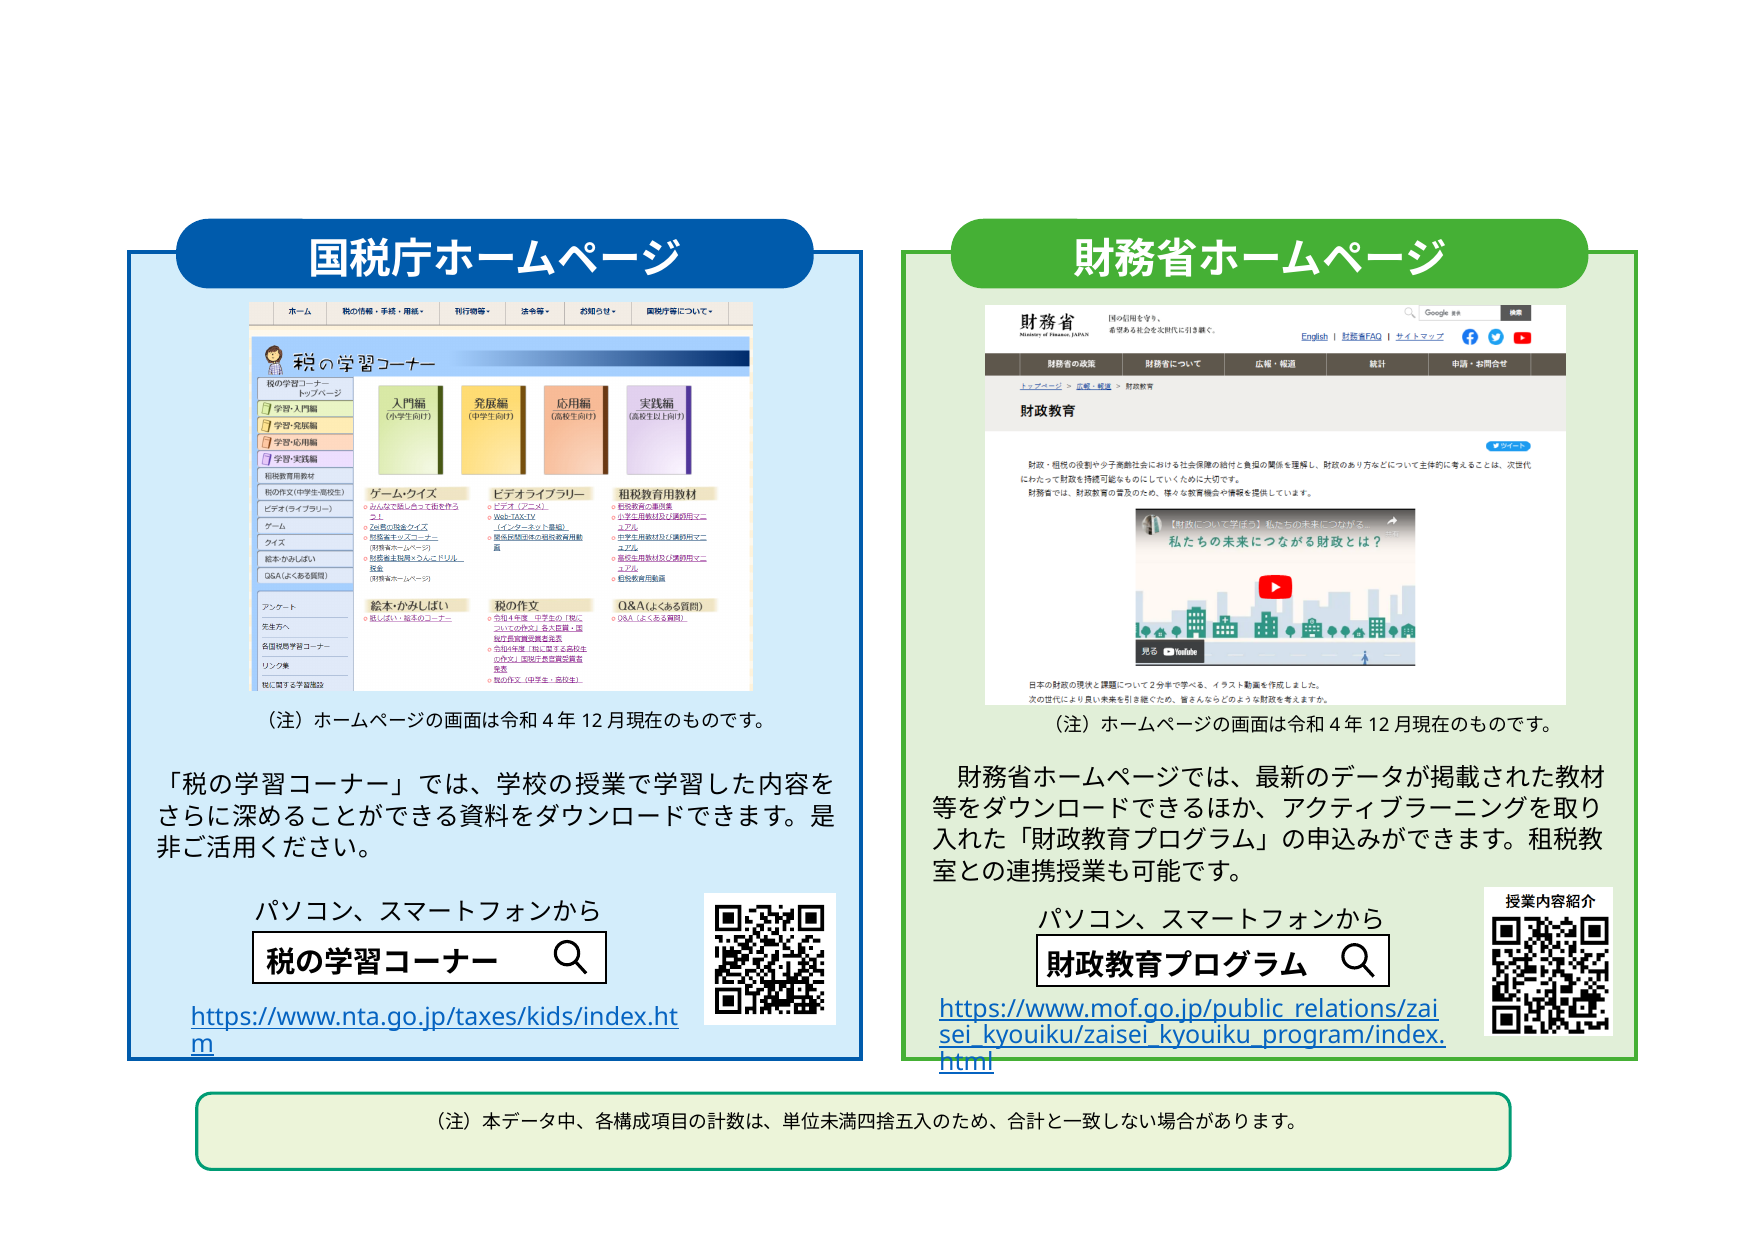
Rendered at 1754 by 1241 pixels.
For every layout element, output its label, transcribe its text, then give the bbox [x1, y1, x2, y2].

picture [985, 305, 1566, 705]
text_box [703, 893, 836, 1026]
list 「税の学習コーナー」では、学校の授業で学習した内容をさらに深めることができる資料をダウンロードできます。是非ご活用ください。 [156, 767, 836, 868]
list 財務省ホームページ [1070, 237, 1450, 285]
text_box [1341, 943, 1368, 970]
list （注）ホームページの画面は令和4年12月現在のものです。 [214, 711, 775, 732]
text_box 税の学習コーナー [266, 942, 517, 979]
text_box 財政教育プログラム [1046, 944, 1330, 981]
picture [1484, 887, 1613, 1036]
list （注）ホームページの画面は令和4年12月現在のものです。 [1001, 714, 1562, 736]
list 財務省ホームページでは、最新のデータが掲載された教材等をダウンロードできるほか、アクティブラーニングを取り入れた「財政教育プログラム」の申込みができます。租税教室との連携授業も可能です。 [932, 759, 1612, 888]
picture [249, 302, 753, 691]
text_box https://www.mof.go.jp/public_relations/zaisei_kyouiku/zaisei_kyouiku_program/index.html [939, 990, 1451, 1027]
list 国税庁ホームページ [214, 237, 776, 285]
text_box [196, 1093, 1511, 1170]
text_box https://www.nta.go.jp/taxes/kids/index.htm [190, 999, 682, 1035]
text_box [1036, 934, 1390, 987]
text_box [575, 961, 587, 974]
text_box [252, 931, 607, 984]
text_box パソコン、スマートフォンから [1037, 902, 1388, 934]
text_box パソコン、スマートフォンから [254, 894, 606, 926]
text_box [1362, 964, 1374, 977]
text_box [554, 940, 580, 966]
